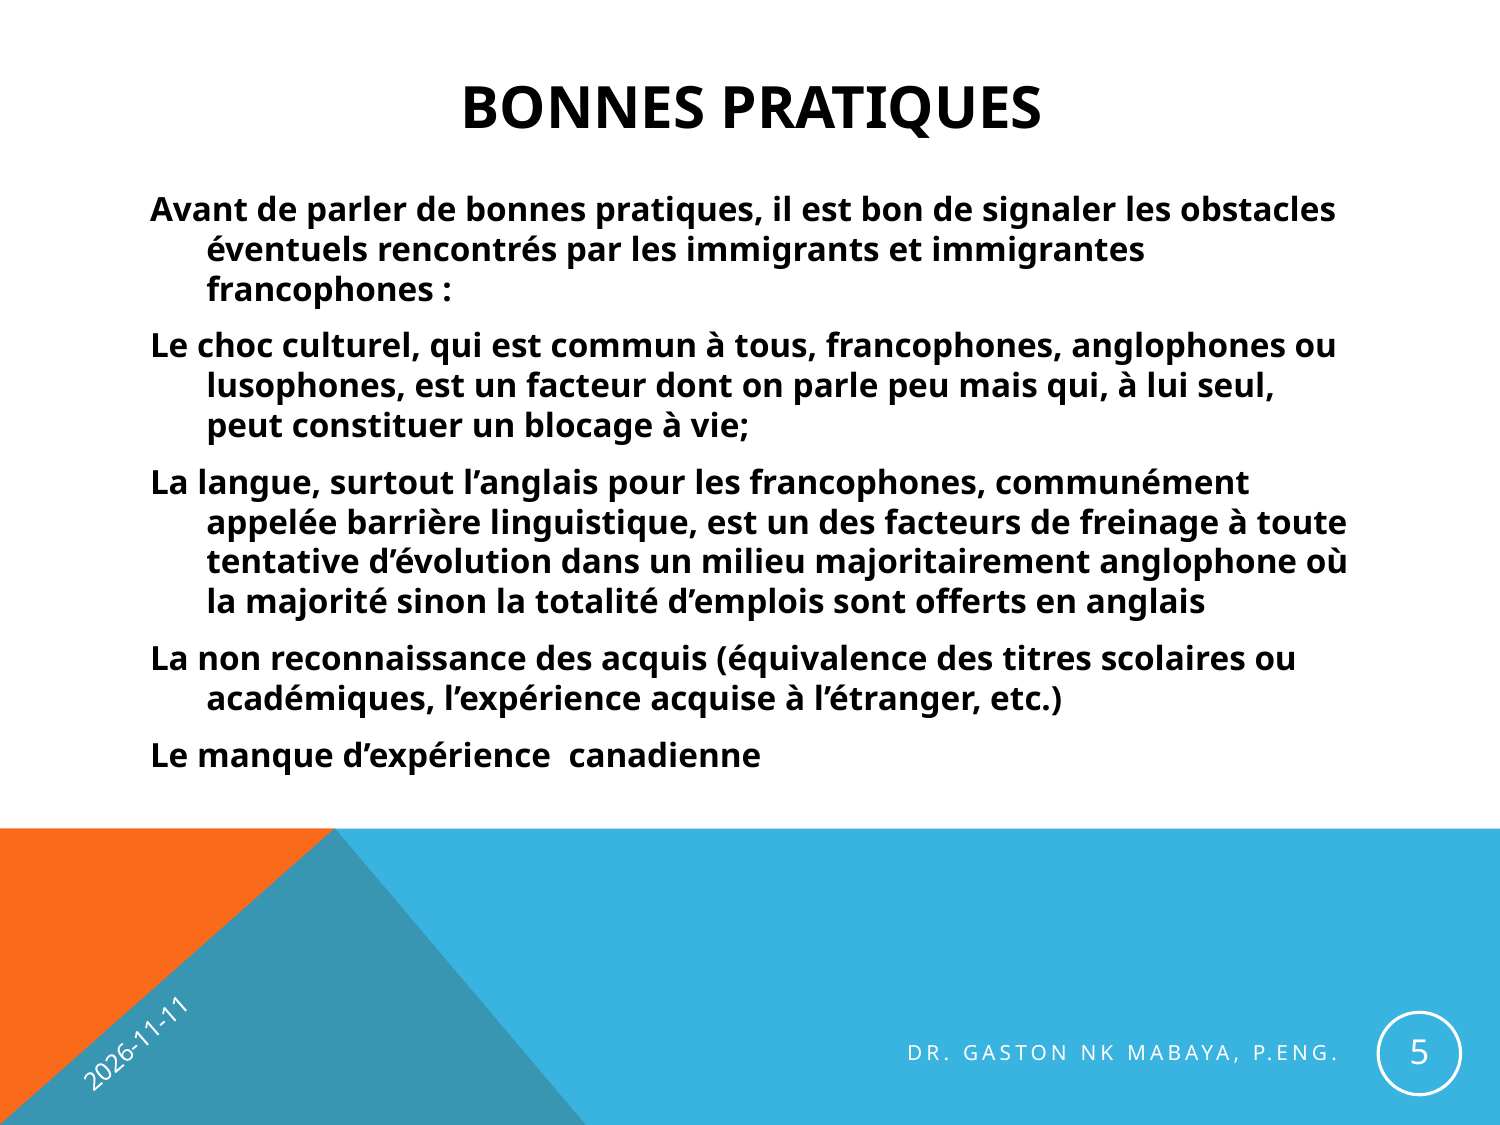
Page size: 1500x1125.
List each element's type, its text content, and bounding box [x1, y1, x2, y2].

title Bonnes pratiques [135, 60, 1369, 150]
footer Dr. Gaston NK Mabaya, P.Eng. [577, 1031, 1352, 1076]
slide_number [65, 849, 357, 1109]
slide_number 5 [1376, 1010, 1463, 1097]
list Avant de parler de bonnes pratiques, il est bon de signaler les obstacles éventuels rencontrés par les immigrants et immigrantes francophones : Le choc culturel, qui est commun à tous, francophones, anglophones ou lusophones, est un facteur dont on parle peu mais qui, à lui seul, peut constituer un blocage à vie; La langue, surtout l’anglais pour les francophones, communément appelée barrière linguistique, est un des facteurs de freinage à toute tentative d’évolution dans un milieu majoritairement anglophone où la majorité sinon la totalité d’emplois sont offerts en anglais La non reconnaissance des acquis (équivalence des titres scolaires ou académiques, l’expérience acquise à l’étranger, etc.) Le manque d’expérience canadienne [135, 180, 1369, 768]
